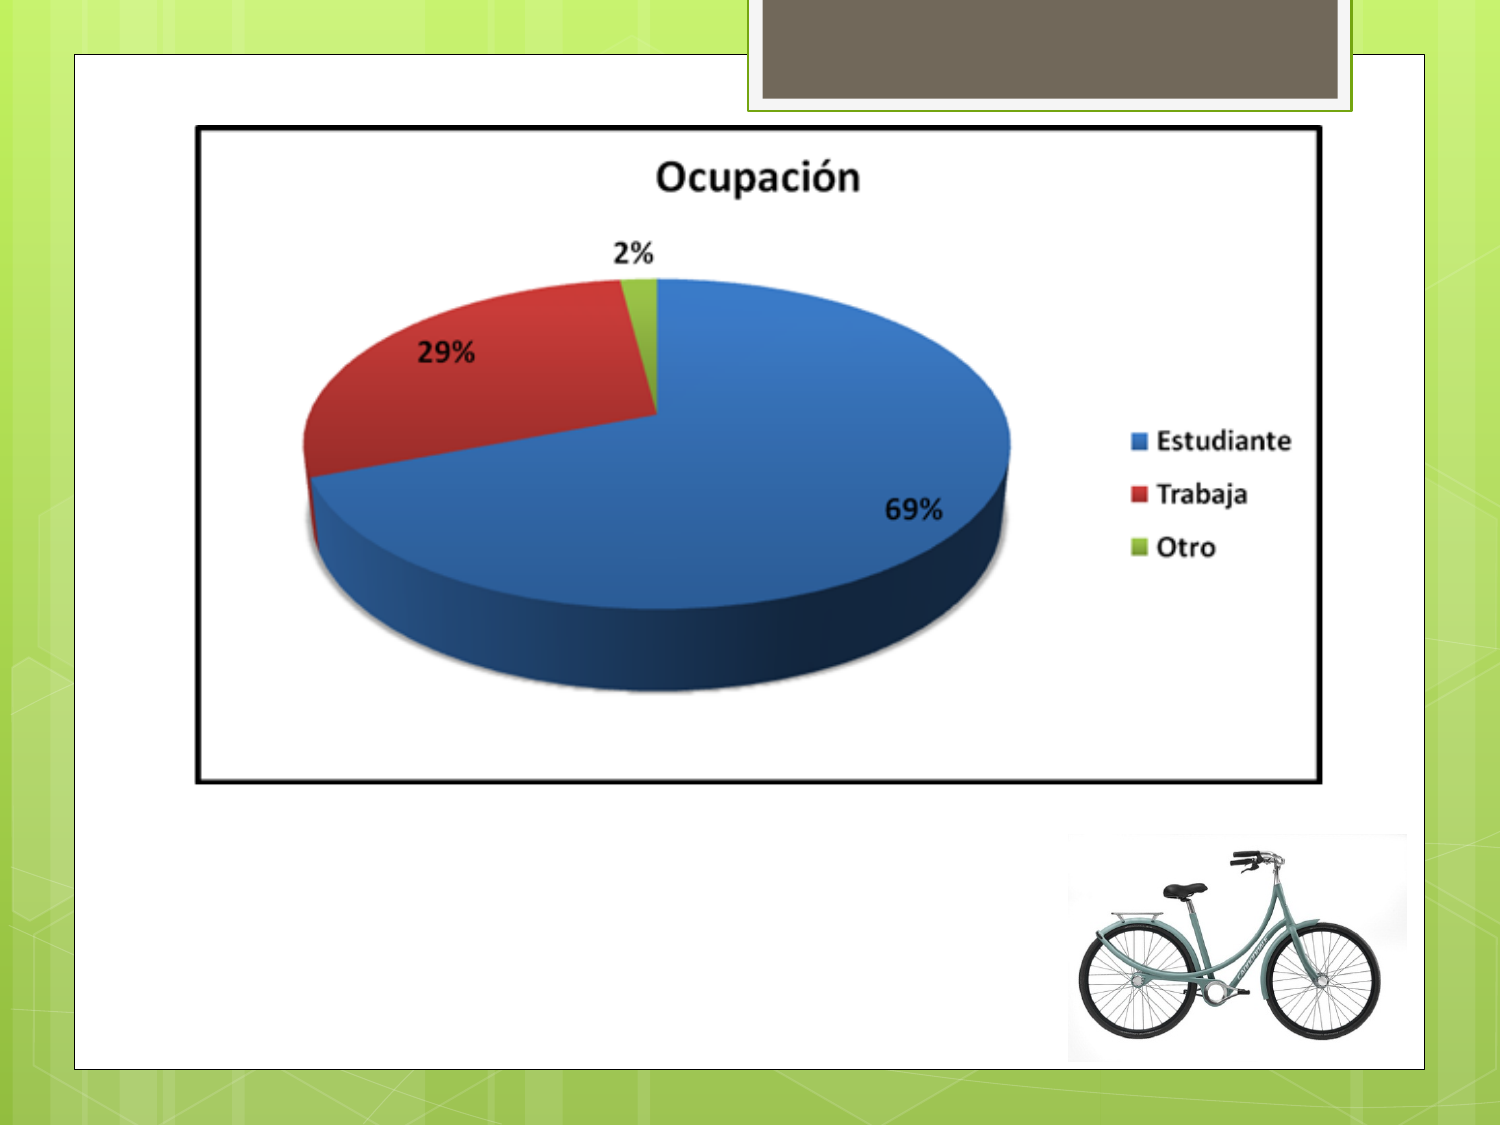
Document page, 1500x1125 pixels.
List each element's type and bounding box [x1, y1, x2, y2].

picture [1068, 833, 1408, 1062]
list [194, 125, 1325, 788]
